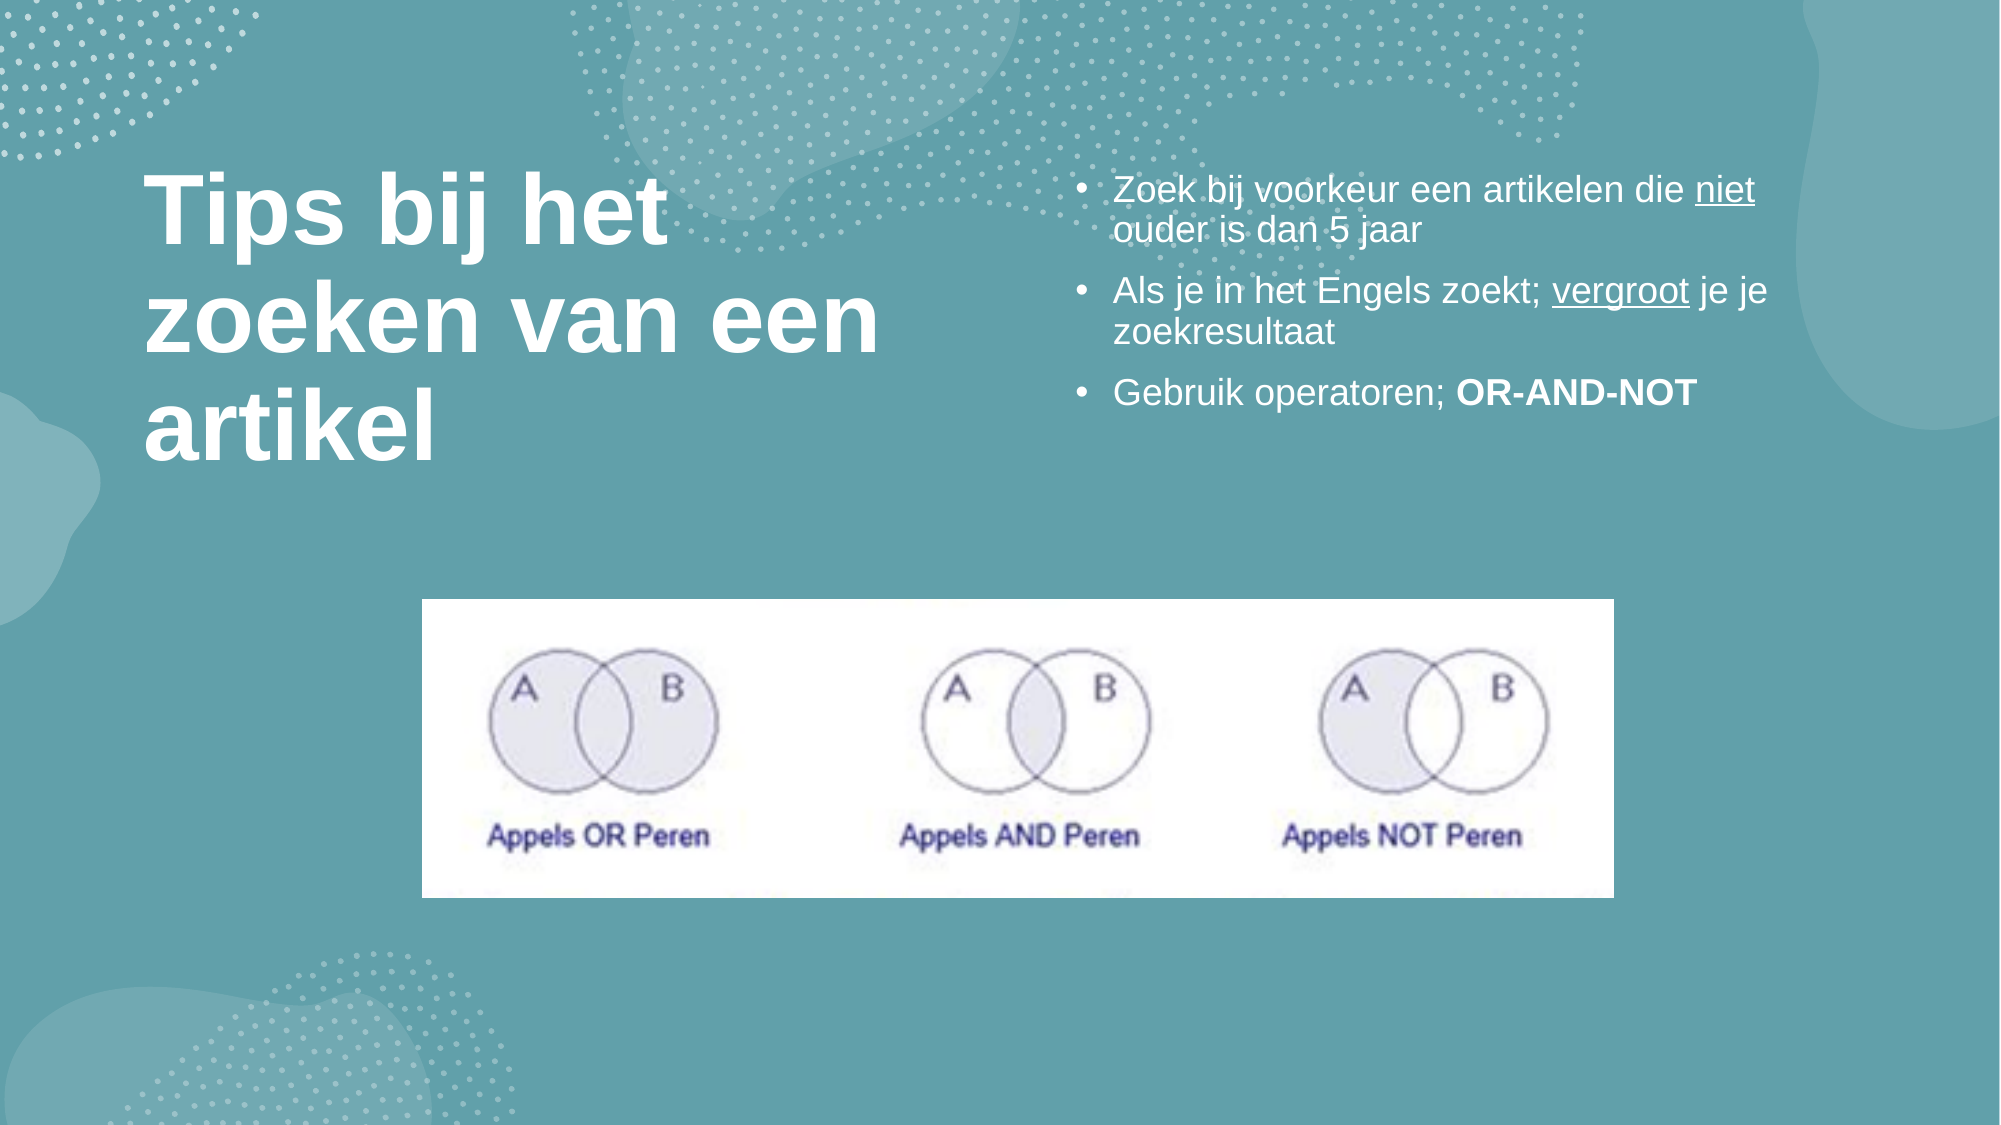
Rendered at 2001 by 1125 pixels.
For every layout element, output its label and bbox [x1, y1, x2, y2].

text_box [0, 0, 2000, 1125]
